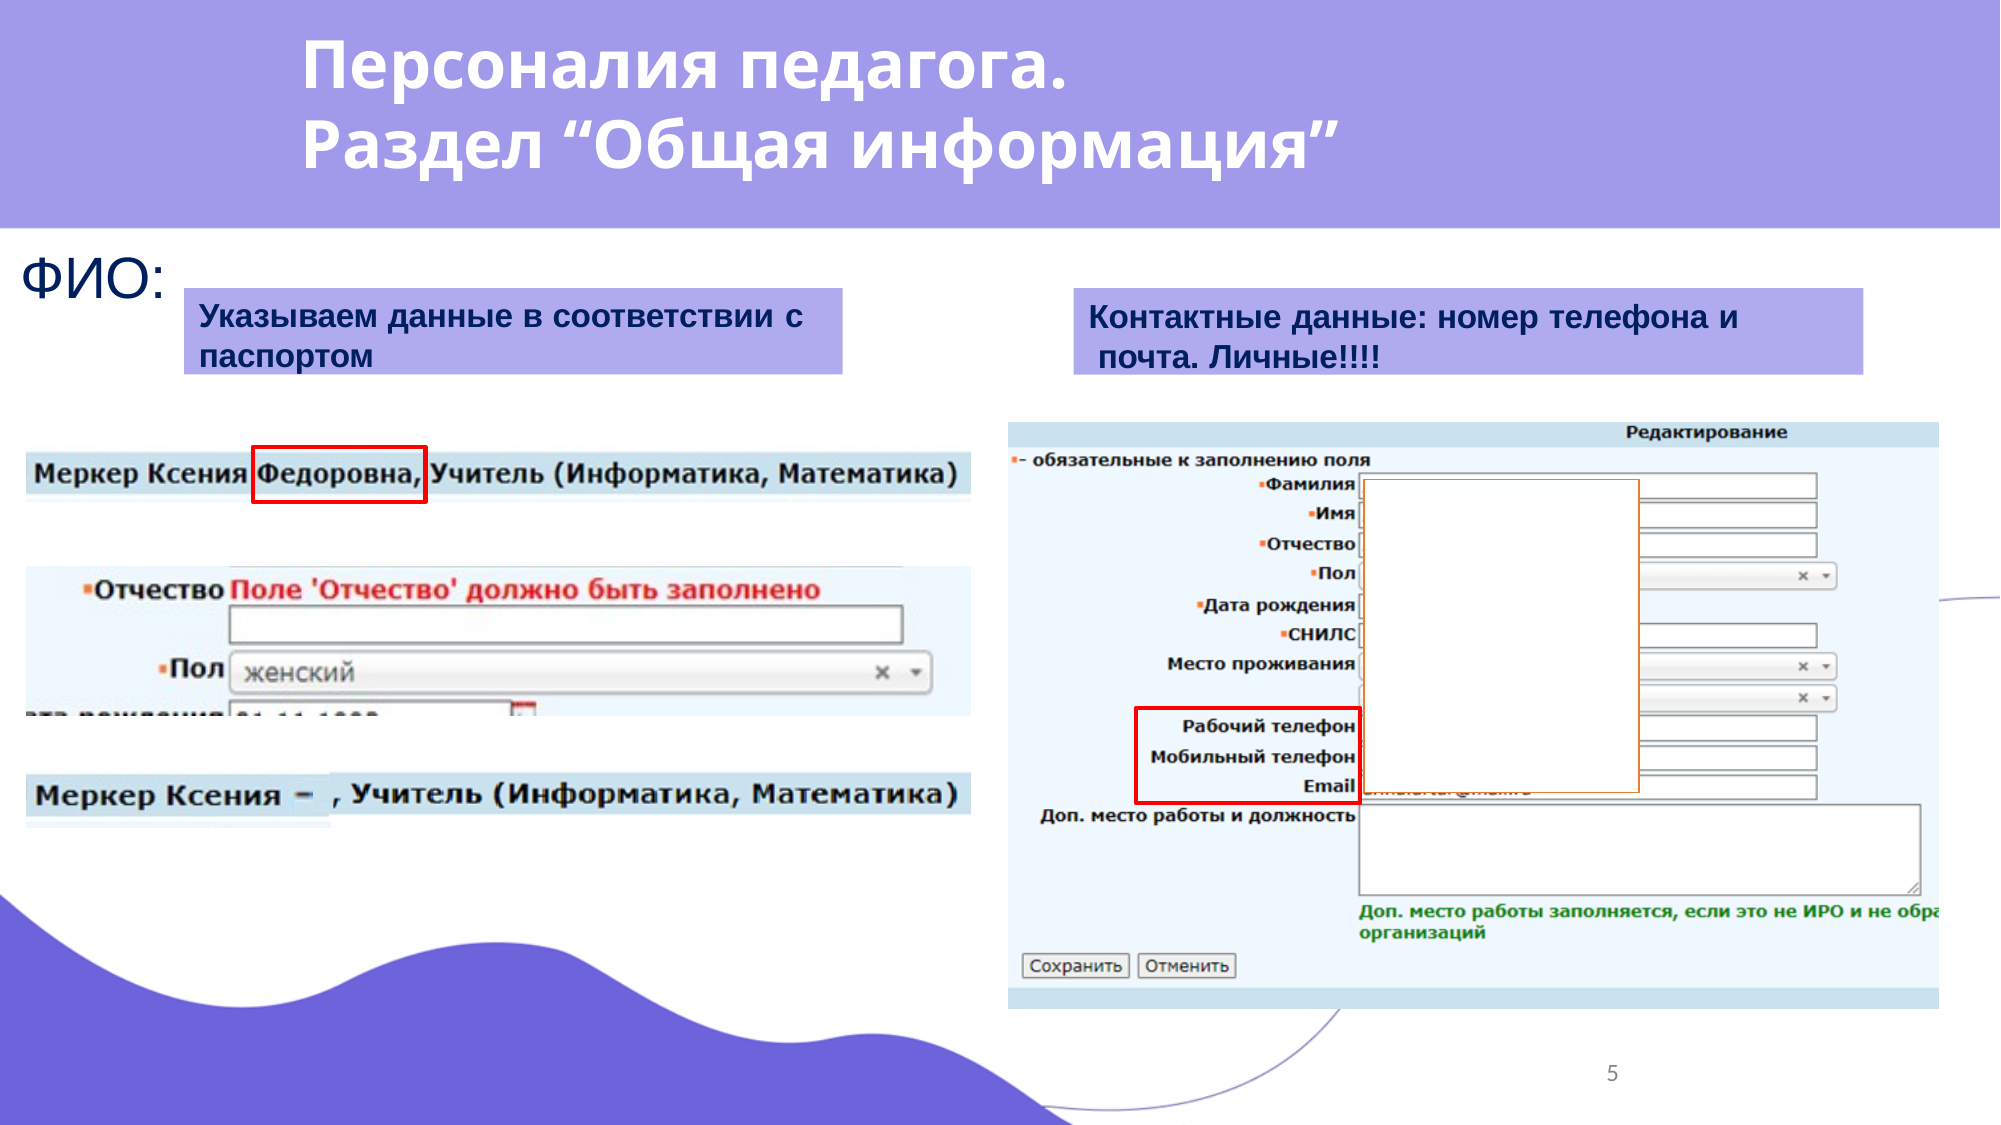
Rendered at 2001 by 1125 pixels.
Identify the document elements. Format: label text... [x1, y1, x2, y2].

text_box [25, 444, 972, 505]
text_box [1007, 422, 1940, 1010]
text_box Контактные данные: номер телефона и почта. Личные!!!! [1073, 288, 1864, 375]
picture [0, 0, 2000, 1125]
text_box ФИО: [17, 238, 170, 311]
text_box Указываем данные в соответствии с паспортом [184, 288, 843, 375]
title Персоналия педагога. Раздел “Общая информация” [297, 20, 1453, 211]
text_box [25, 767, 972, 828]
slide_number 5 [1600, 1060, 1639, 1125]
